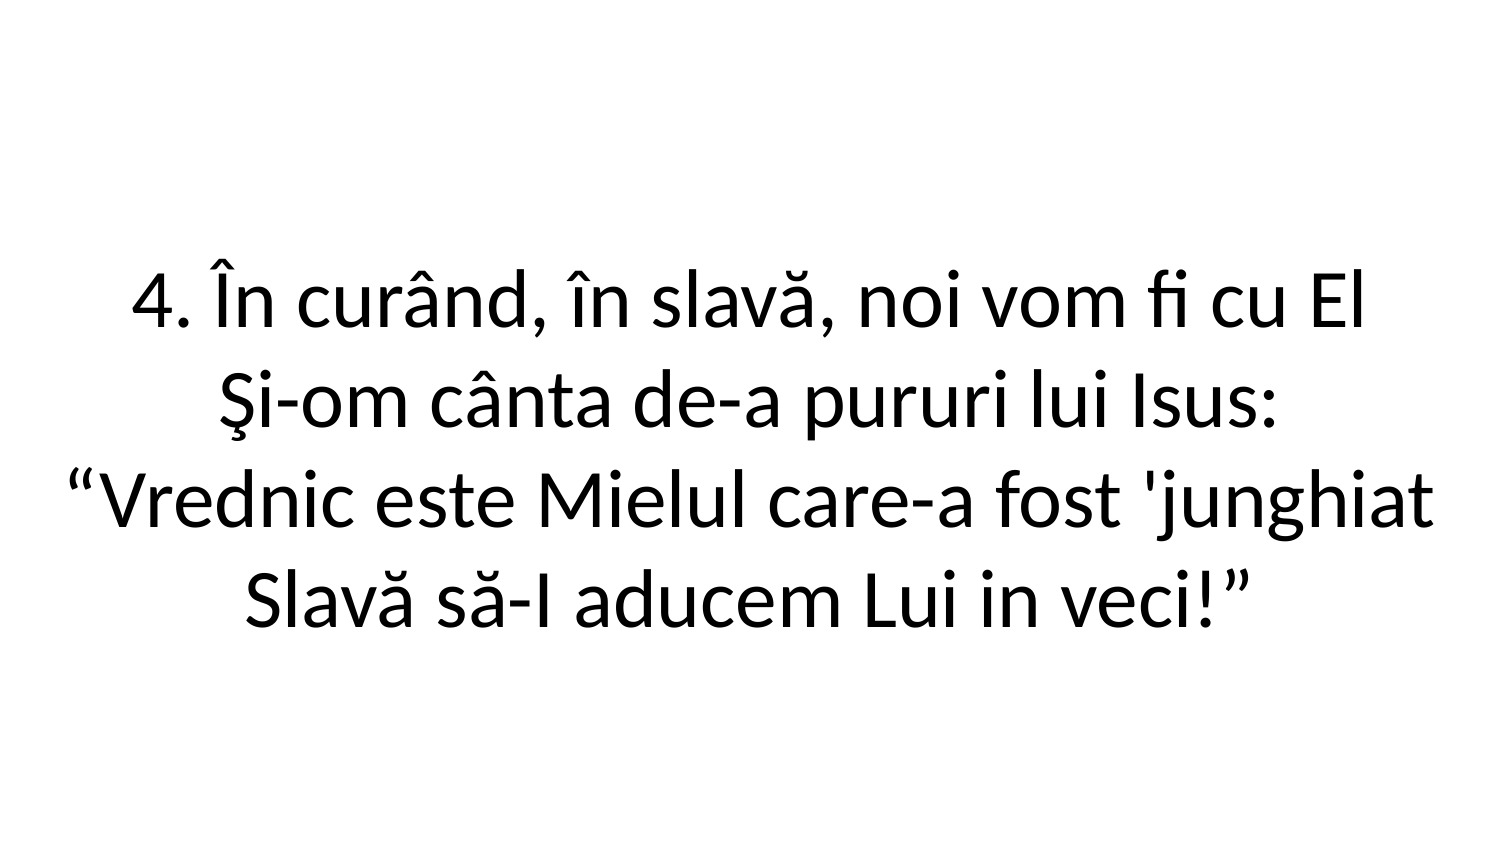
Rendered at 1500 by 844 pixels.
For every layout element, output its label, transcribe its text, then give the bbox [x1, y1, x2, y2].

text_box 4. În curând, în slavă, noi vom fi cu El Şi-om cânta de-a pururi lui Isus: “Vrednic este Mielul care-a fost 'junghiat Slavă să-I aducem Lui in veci!” [48, 192, 1452, 652]
